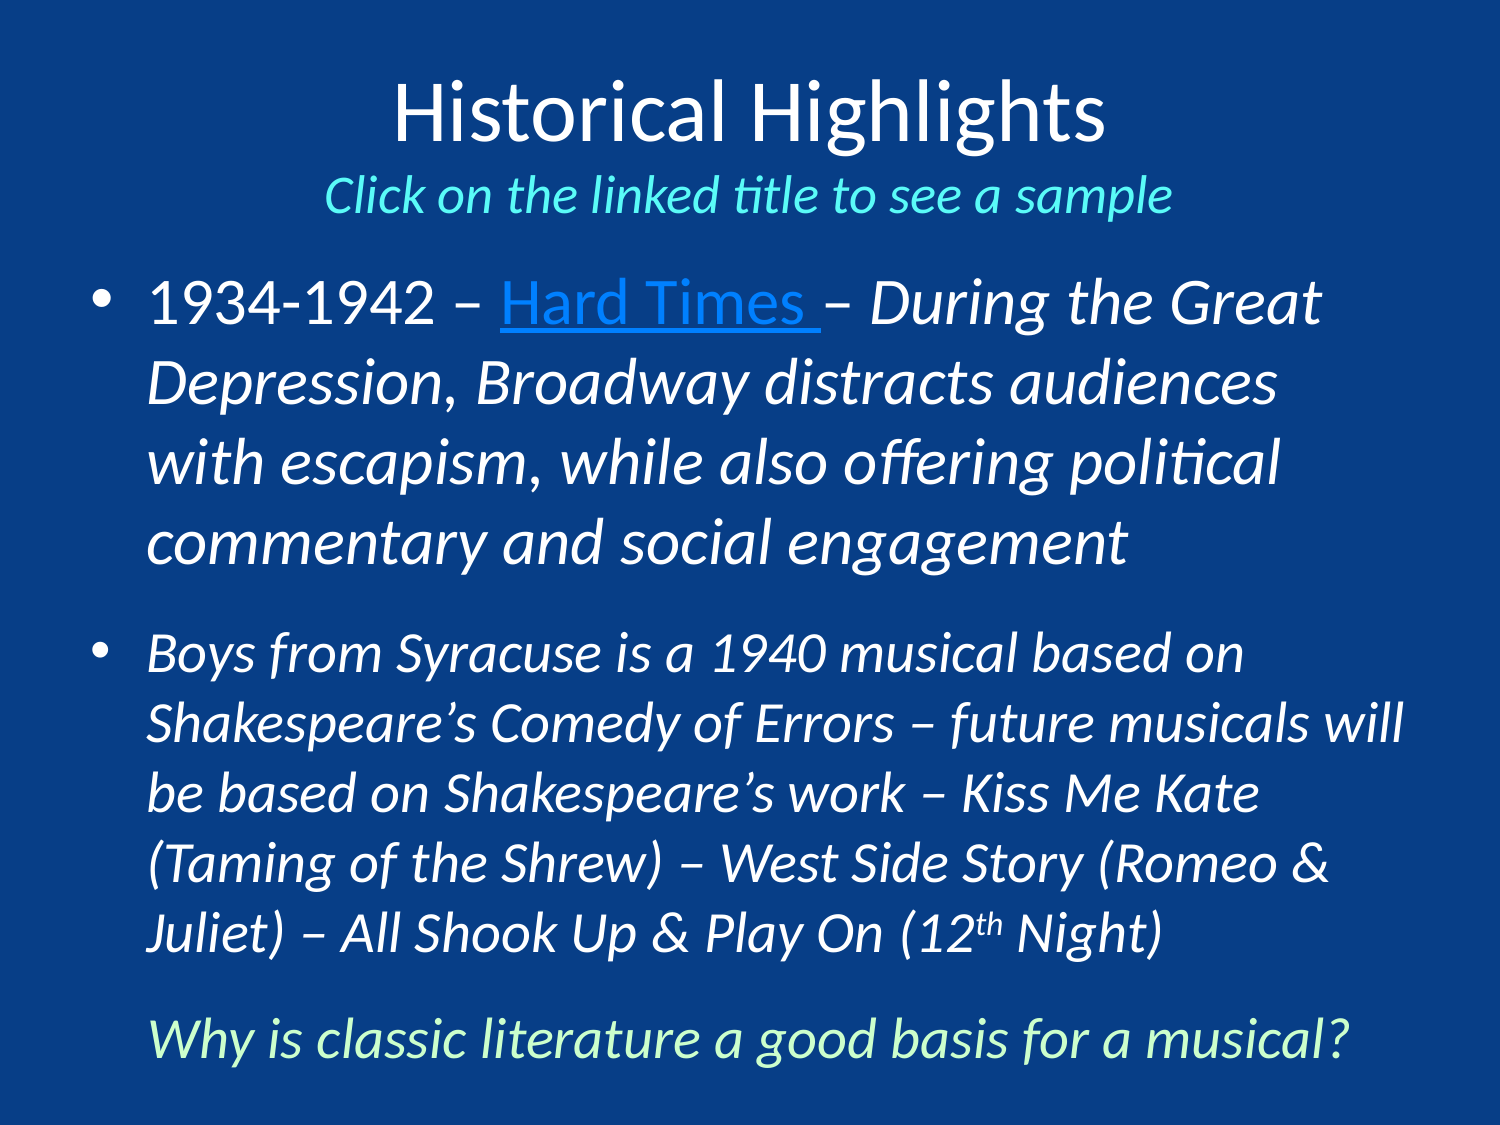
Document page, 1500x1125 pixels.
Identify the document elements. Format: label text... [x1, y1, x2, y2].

list 1934-1942 – Hard Times – During the Great Depression, Broadway distracts audiences with escapism, while also offering political commentary and social engagement Boys from Syracuse is a 1940 musical based on Shakespeare’s Comedy of Errors – future musicals will be based on Shakespeare’s work – Kiss Me Kate (Taming of the Shrew) – West Side Story (Romeo & Juliet) – All Shook Up & Play On (12th Night) Why is classic literature a good basis for a musical? [75, 249, 1425, 1125]
title Historical Highlights Click on the linked title to see a sample [75, 45, 1425, 233]
